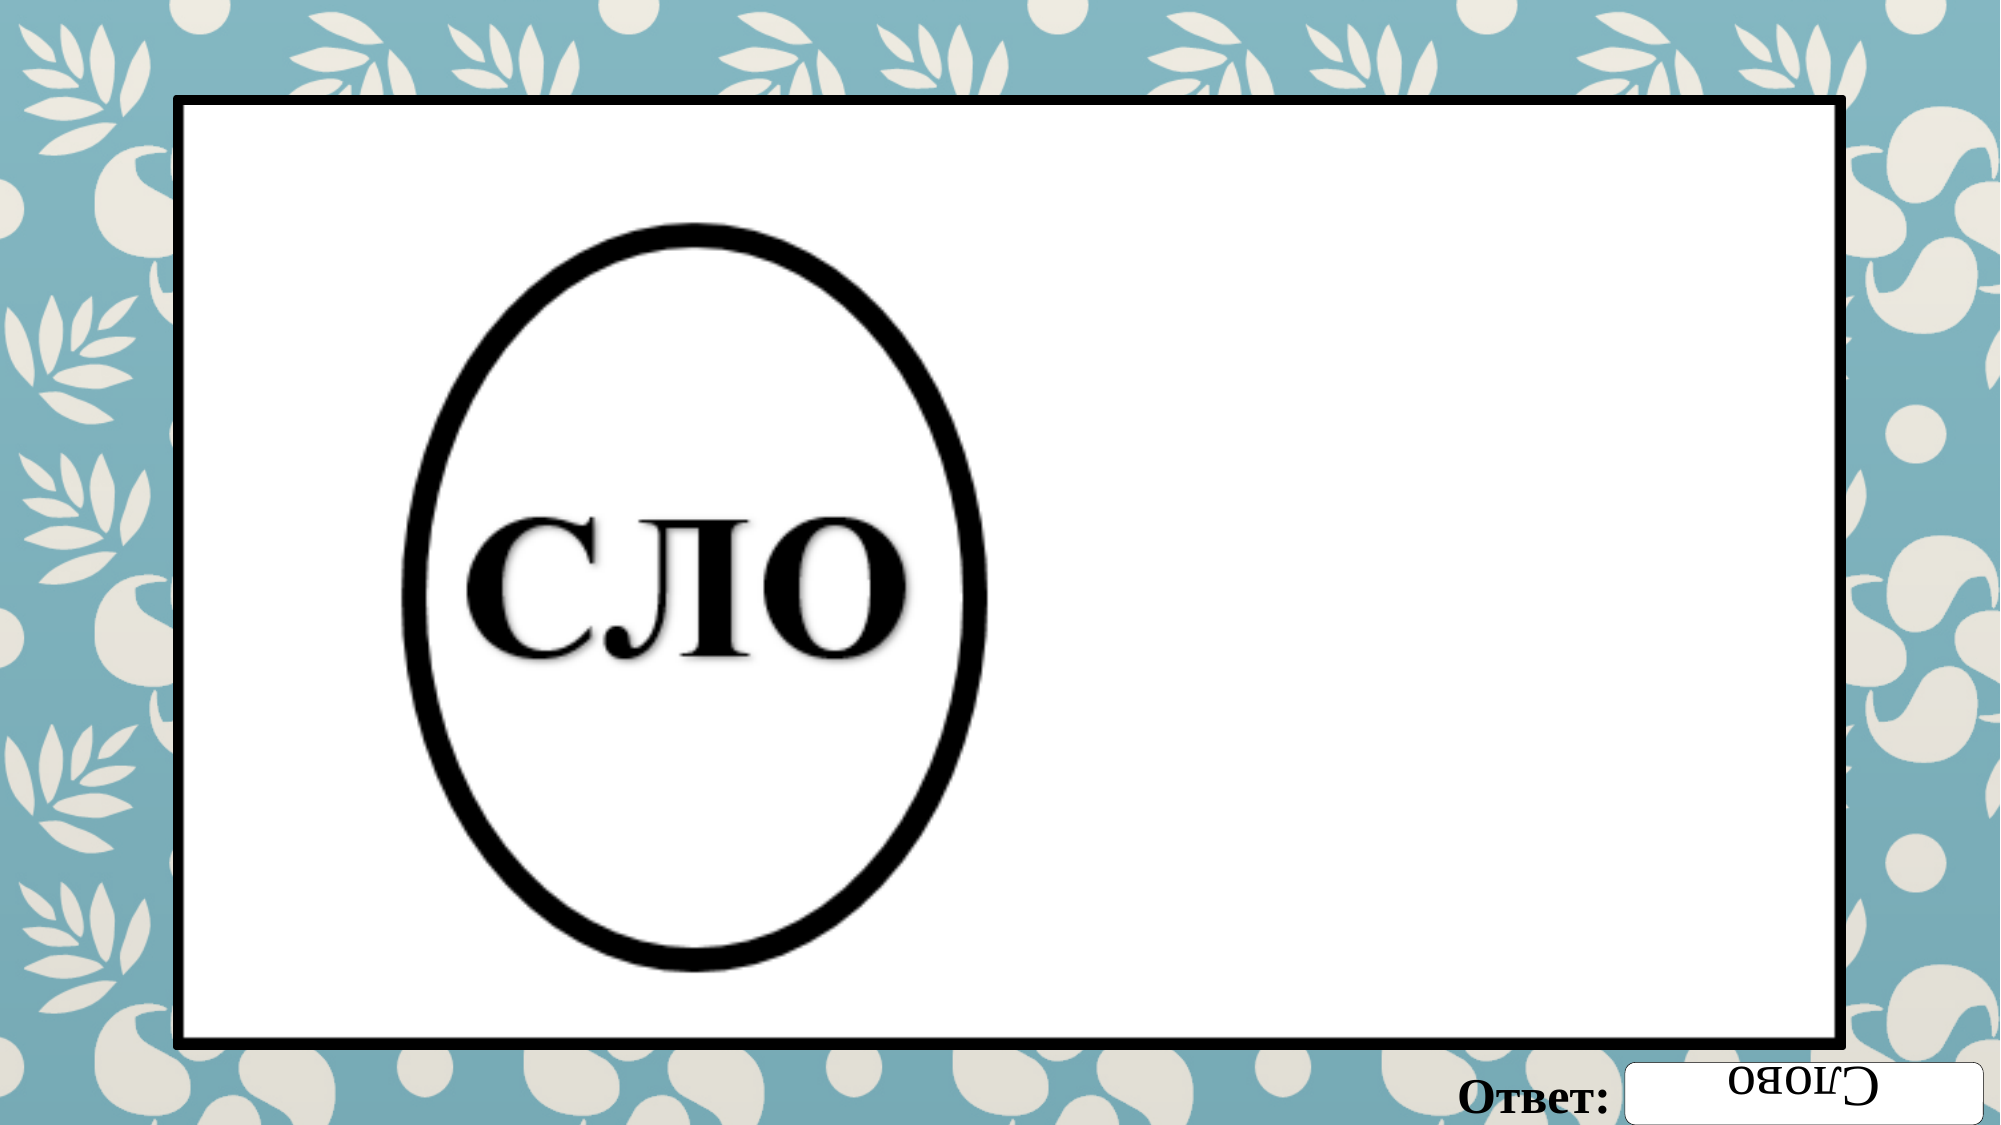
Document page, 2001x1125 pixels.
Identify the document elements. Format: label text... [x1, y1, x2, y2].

text_box Слово [1627, 1061, 1985, 1125]
text_box Ответ: [1442, 1055, 1627, 1125]
picture [179, 101, 1841, 1044]
